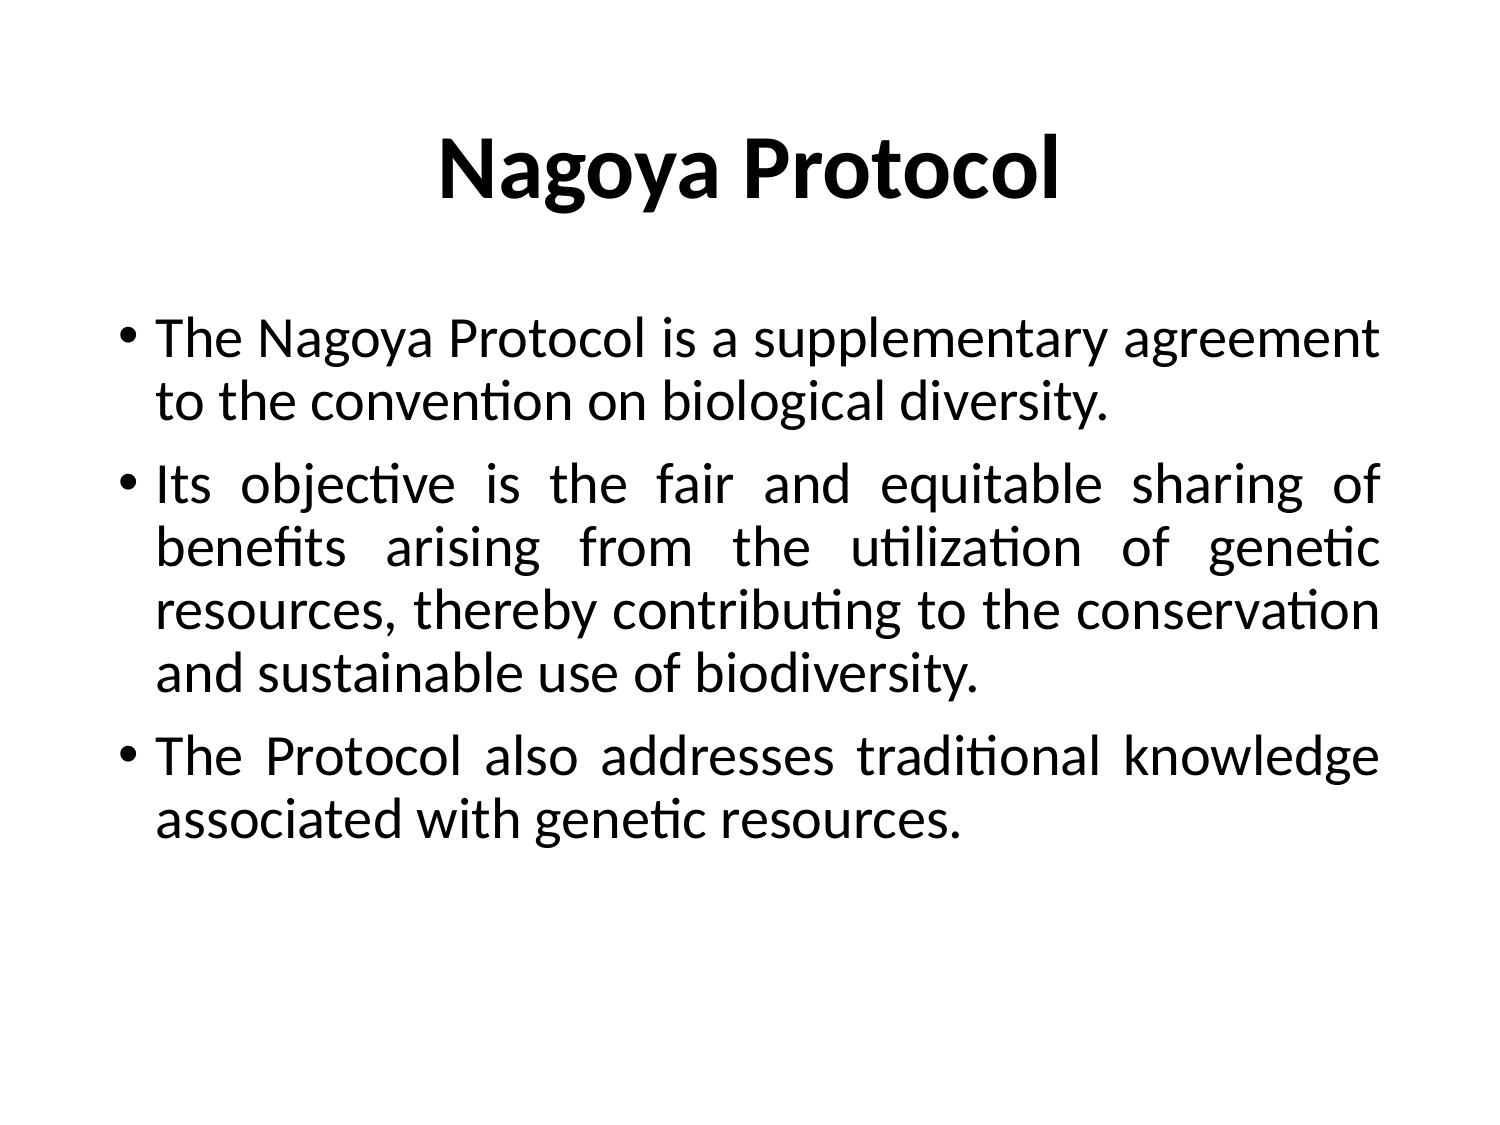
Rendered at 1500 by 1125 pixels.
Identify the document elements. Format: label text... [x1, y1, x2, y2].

title Nagoya Protocol [103, 59, 1397, 278]
list The Nagoya Protocol is a supplementary agreement to the convention on biological diversity. Its objective is the fair and equitable sharing of benefits arising from the utilization of genetic resources, thereby contributing to the conservation and sustainable use of biodiversity. The Protocol also addresses traditional knowledge associated with genetic resources. [103, 299, 1397, 1014]
